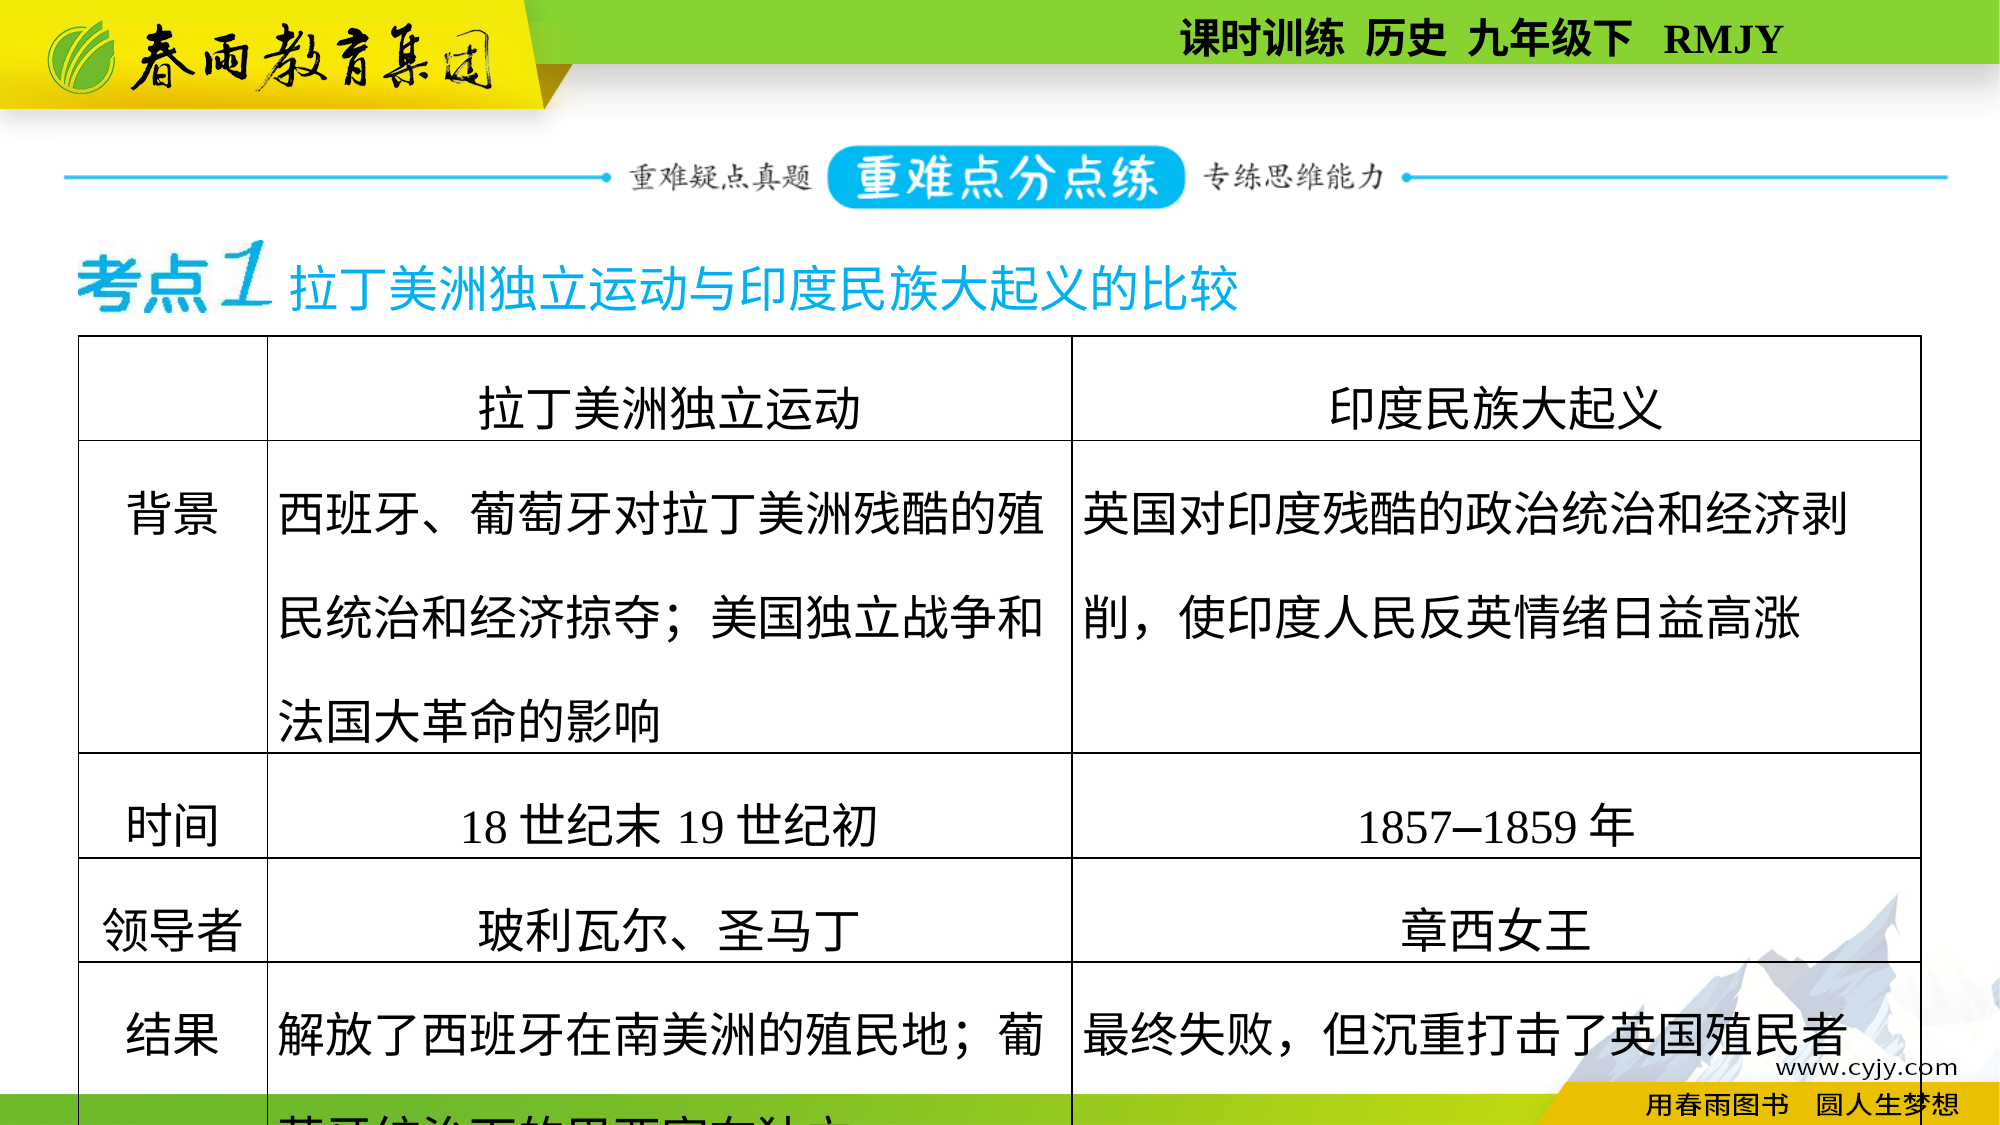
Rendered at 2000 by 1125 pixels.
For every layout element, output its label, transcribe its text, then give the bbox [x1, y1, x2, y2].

table_cell 结果 [79, 963, 267, 1125]
table_cell 英国对印度残酷的政治统治和经济剥削，使印度人民反英情绪日益高涨 [1073, 441, 1920, 752]
picture [0, 0, 2000, 1125]
table_cell 最终失败，但沉重打击了英国殖民者 [1073, 963, 1920, 1125]
table_cell 西班牙、葡萄牙对拉丁美洲残酷的殖民统治和经济掠夺；美国独立战争和法国大革命的影响 [268, 441, 1071, 752]
table_cell 章西女王 [1073, 859, 1920, 961]
table_cell 解放了西班牙在南美洲的殖民地；葡萄牙统治下的巴西宣布独立 [268, 963, 1071, 1125]
table_cell 18世纪末19世纪初 [268, 754, 1071, 857]
table_header [79, 337, 267, 440]
table_cell 背景 [79, 441, 267, 752]
list 拉丁美洲独立运动与印度民族大起义的比较 [59, 223, 1944, 315]
table_cell 玻利瓦尔、圣马丁 [268, 859, 1071, 961]
table_header 印度民族大起义 [1073, 337, 1920, 440]
table_header 拉丁美洲独立运动 [268, 337, 1071, 440]
table_cell 1857—1859年 [1073, 754, 1920, 857]
table_cell 时间 [79, 754, 267, 857]
table_cell 领导者 [79, 859, 267, 961]
